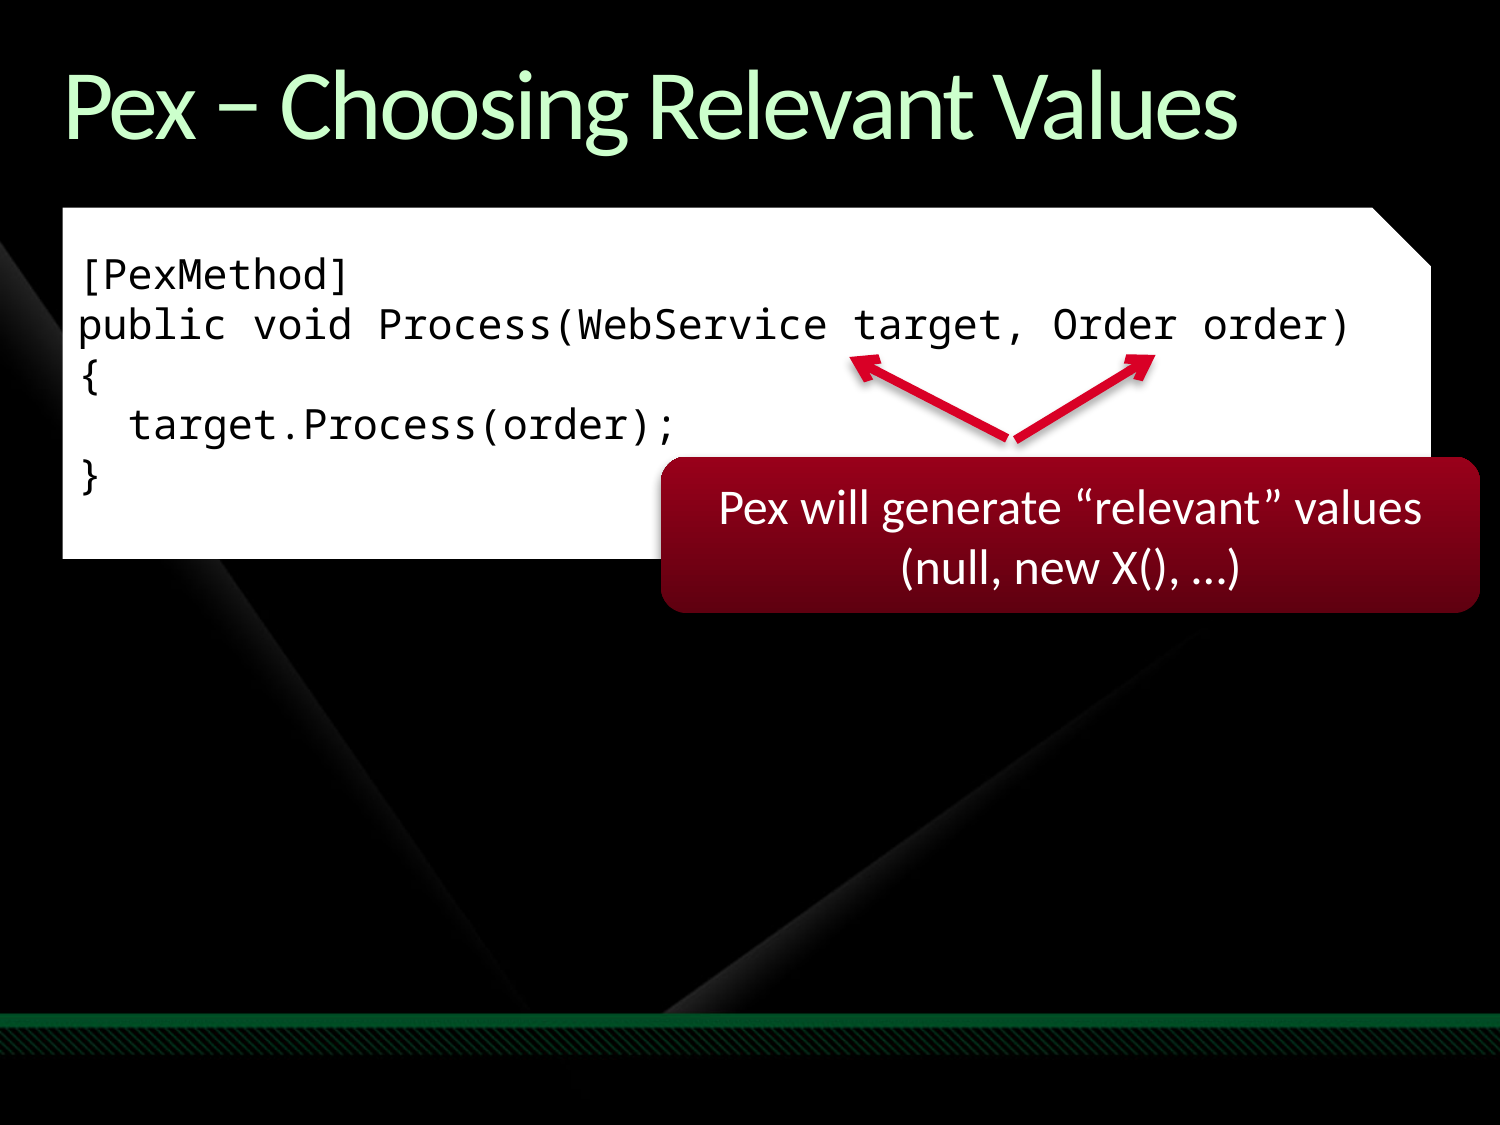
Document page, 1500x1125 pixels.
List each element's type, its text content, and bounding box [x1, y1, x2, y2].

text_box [1015, 354, 1156, 441]
title Pex − Choosing Relevant Values [62, 53, 1438, 144]
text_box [849, 356, 1008, 439]
picture [0, 0, 1500, 1125]
text_box [PexMethod] public void Process(WebService target, Order order) { target.Process(order); } [58, 203, 1436, 564]
text_box Pex will generate “relevant” values (null, new X(), …) [660, 456, 1481, 614]
